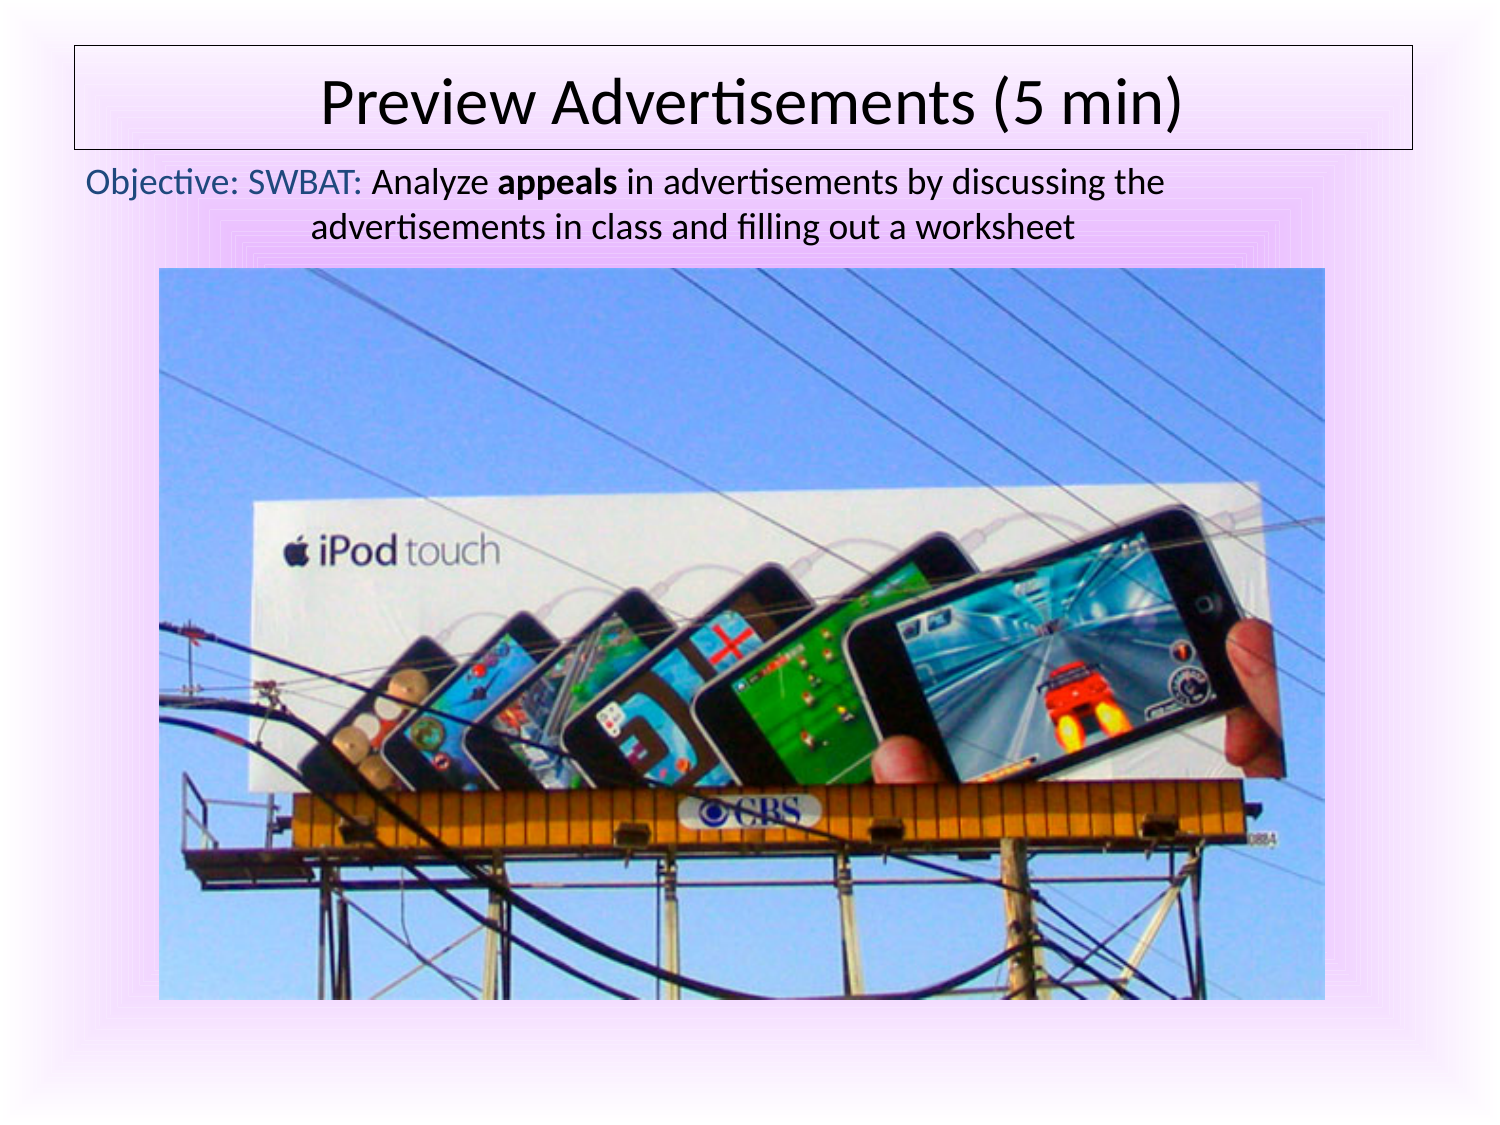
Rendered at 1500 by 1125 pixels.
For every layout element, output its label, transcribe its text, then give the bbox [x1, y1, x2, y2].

text_box Objective: SWBAT: Analyze appeals in advertisements by discussing the advertisements in class and filling out a worksheet [70, 149, 1413, 255]
picture [159, 268, 1326, 1001]
text_box Preview Advertisements (5 min) [74, 45, 1413, 149]
